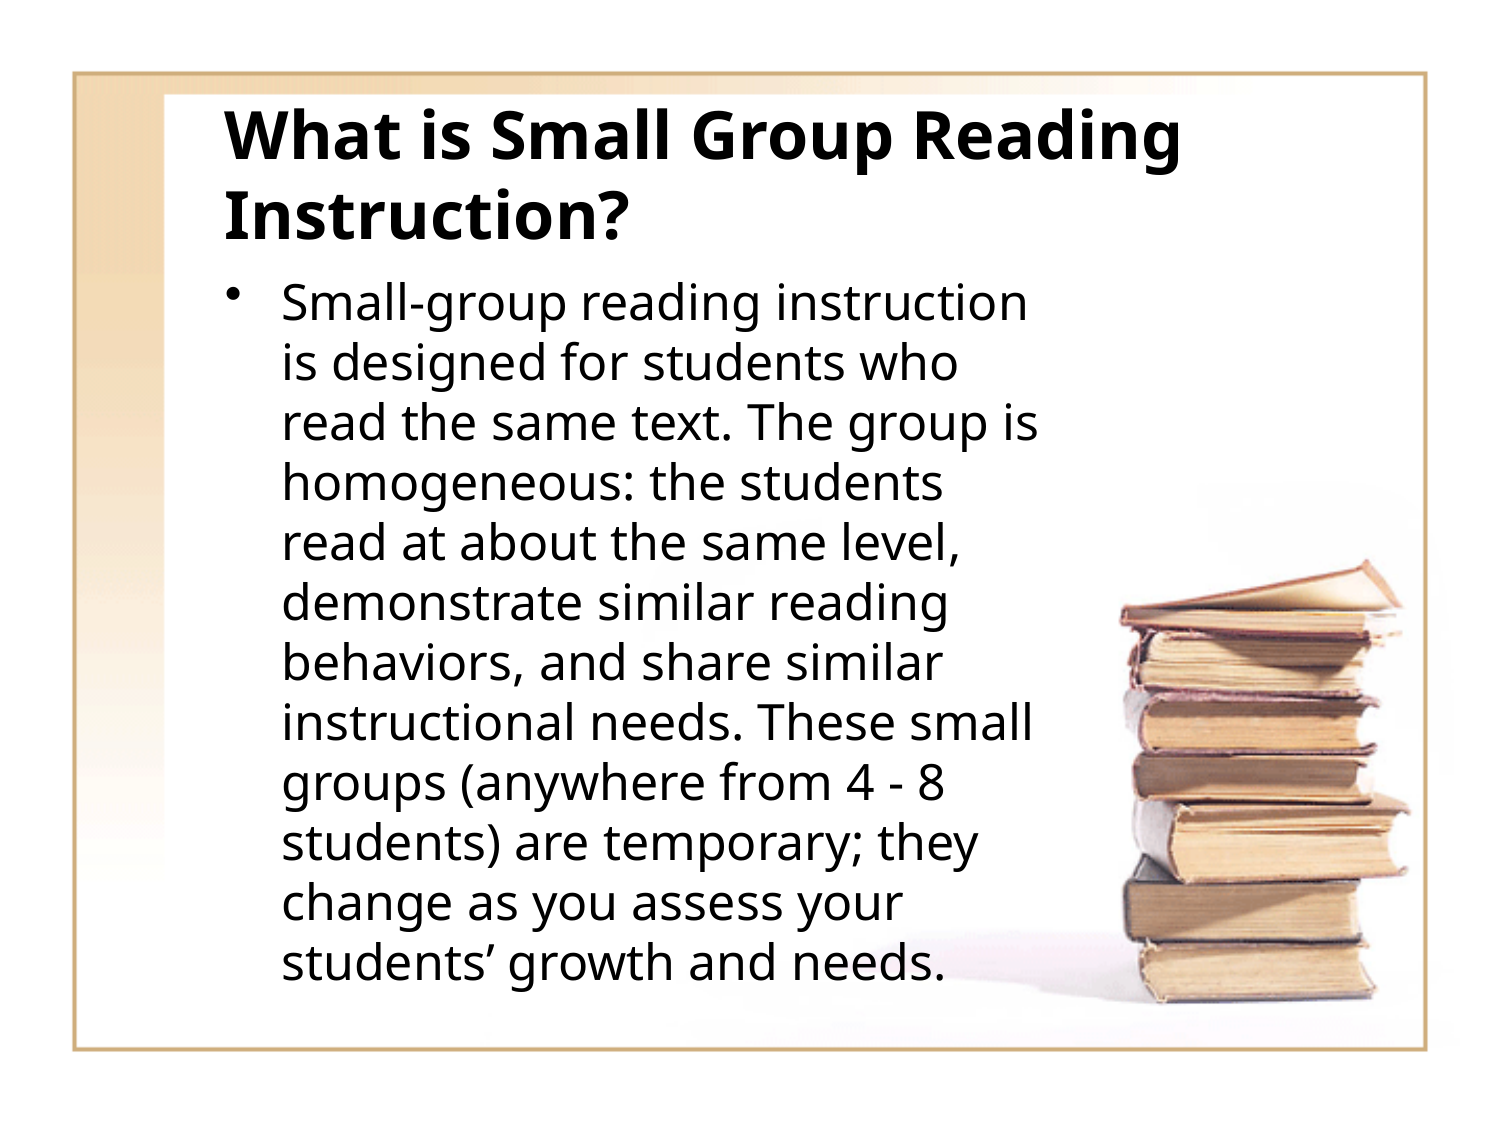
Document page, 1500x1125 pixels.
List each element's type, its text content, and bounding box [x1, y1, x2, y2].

picture [0, 0, 1500, 1125]
title What is Small Group Reading Instruction? [209, 112, 1373, 233]
list Small-group reading instruction is designed for students who read the same text. The group is homogeneous: the students read at about the same level, demonstrate similar reading behaviors, and share similar instructional needs. These small groups (anywhere from 4 - 8 students) are temporary; they change as you assess your students’ growth and needs. [209, 262, 1073, 1006]
